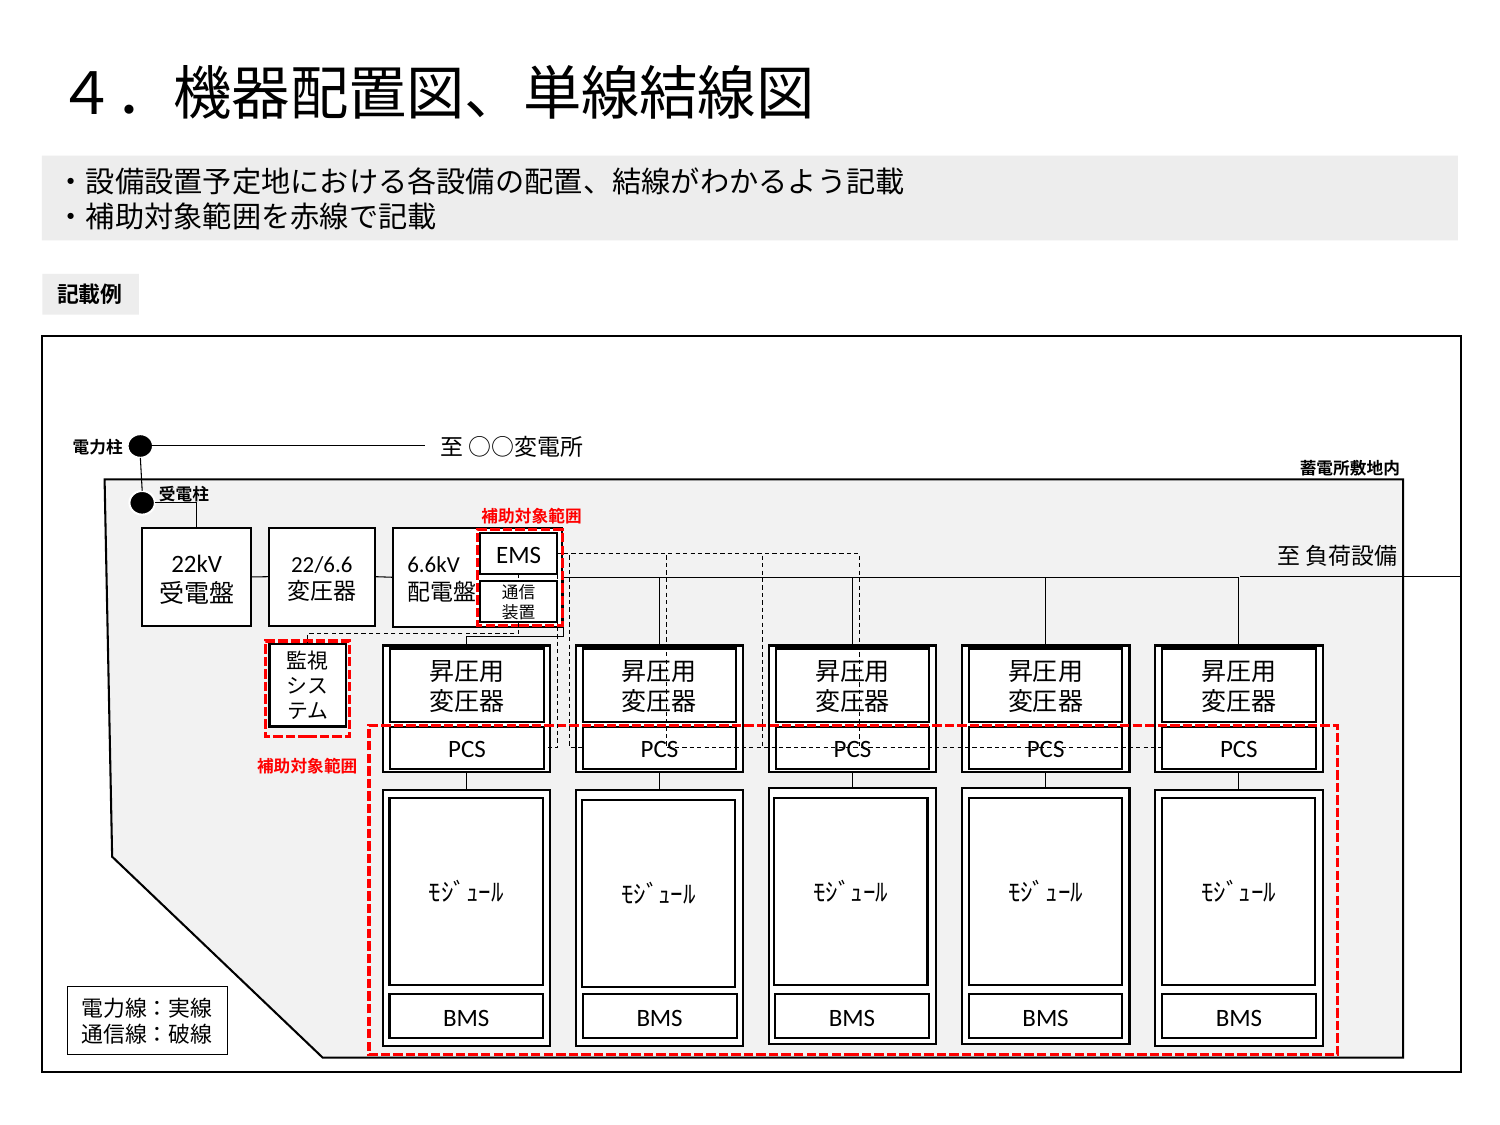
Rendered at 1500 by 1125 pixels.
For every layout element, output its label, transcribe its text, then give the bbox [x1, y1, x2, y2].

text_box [402, 527, 424, 739]
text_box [57, 425, 1416, 1058]
text_box 記載例 [42, 273, 139, 315]
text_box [556, 553, 1163, 748]
text_box ・設備設置予定地における各設備の配置、結線がわかるよう記載 ・補助対象範囲を赤線で記載 [41, 155, 1458, 241]
text_box [41, 335, 1462, 1073]
title ４．機器配置図、単線結線図 [41, 34, 1458, 155]
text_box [543, 553, 556, 748]
